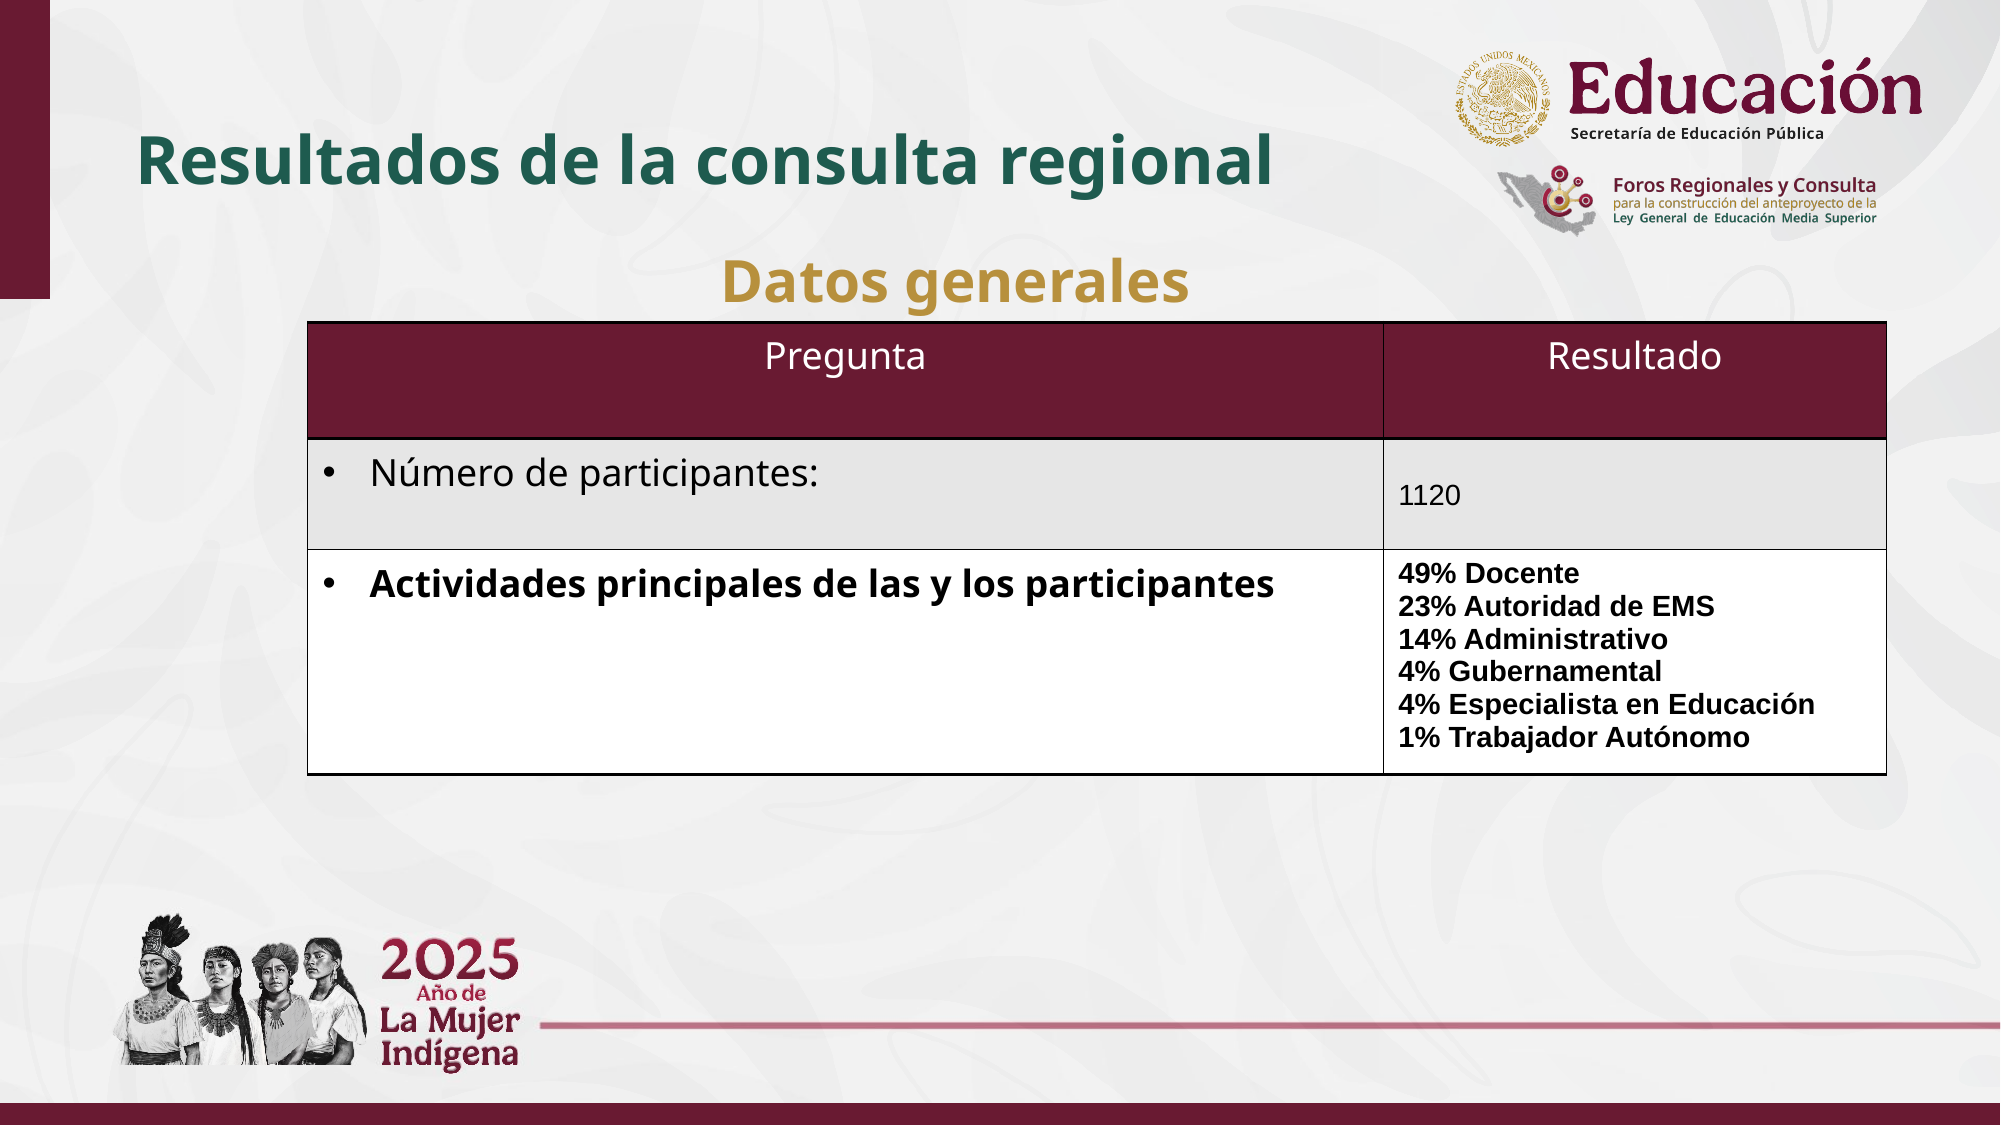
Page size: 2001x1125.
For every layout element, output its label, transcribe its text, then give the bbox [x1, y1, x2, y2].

text_box Datos generales [455, 236, 1456, 322]
table_cell Actividades principales de las y los participantes [308, 550, 1383, 773]
table_cell 49% Docente 23% Autoridad de EMS 14% Administrativo 4% Gubernamental 4% Especialista en Educación 1% Trabajador Autónomo [1384, 550, 1886, 773]
table_cell Número de participantes: [308, 440, 1383, 549]
table_cell 1120 [1384, 440, 1886, 549]
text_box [1455, 51, 1922, 237]
text_box Resultados de la consulta regional [120, 110, 1327, 206]
table_header Resultado [1384, 324, 1886, 437]
table_header Pregunta [308, 324, 1383, 437]
picture [0, 0, 2001, 1125]
